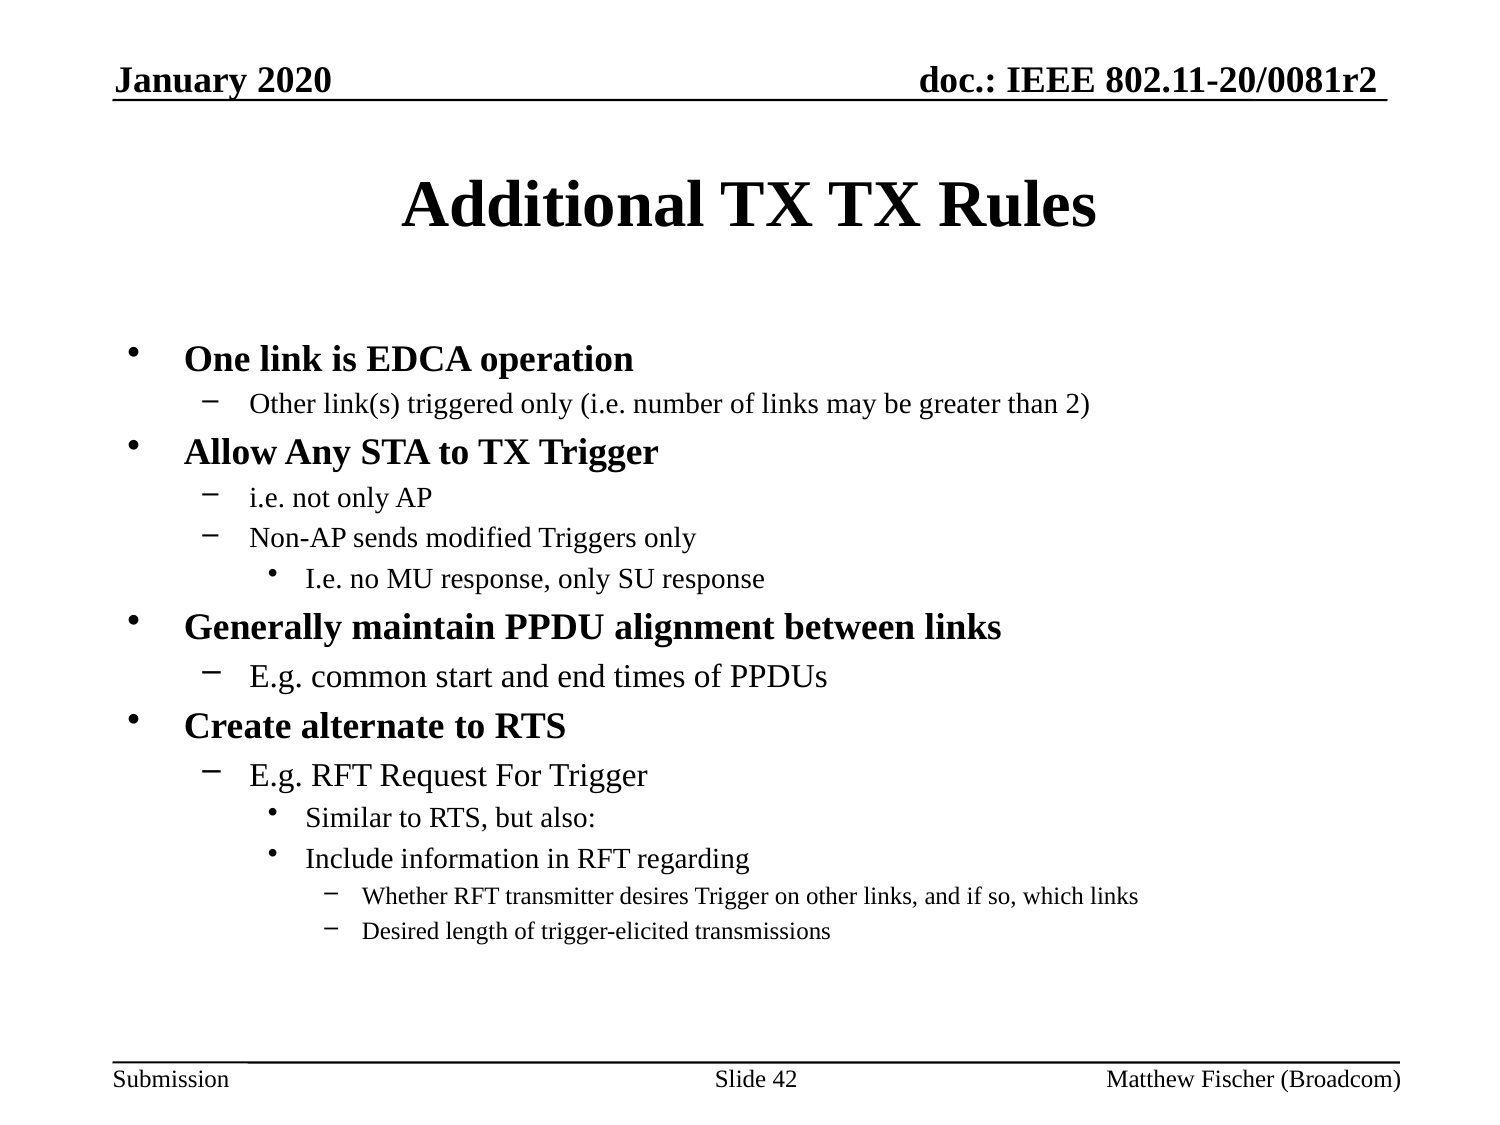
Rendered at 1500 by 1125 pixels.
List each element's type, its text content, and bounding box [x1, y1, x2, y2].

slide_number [114, 54, 335, 101]
list One link is EDCA operation Other link(s) triggered only (i.e. number of links may be greater than 2) Allow Any STA to TX Trigger i.e. not only AP Non-AP sends modified Triggers only I.e. no MU response, only SU response Generally maintain PPDU alignment between links E.g. common start and end times of PPDUs Create alternate to RTS E.g. RFT Request For Trigger Similar to RTS, but also: Include information in RFT regarding Whether RFT transmitter desires Trigger on other links, and if so, which links Desired length of trigger-elicited transmissions [112, 326, 1388, 1002]
slide_number Slide 42 [712, 1061, 800, 1093]
footer Matthew Fischer (Broadcom) [1102, 1061, 1402, 1093]
title Additional TX TX Rules [112, 112, 1388, 288]
